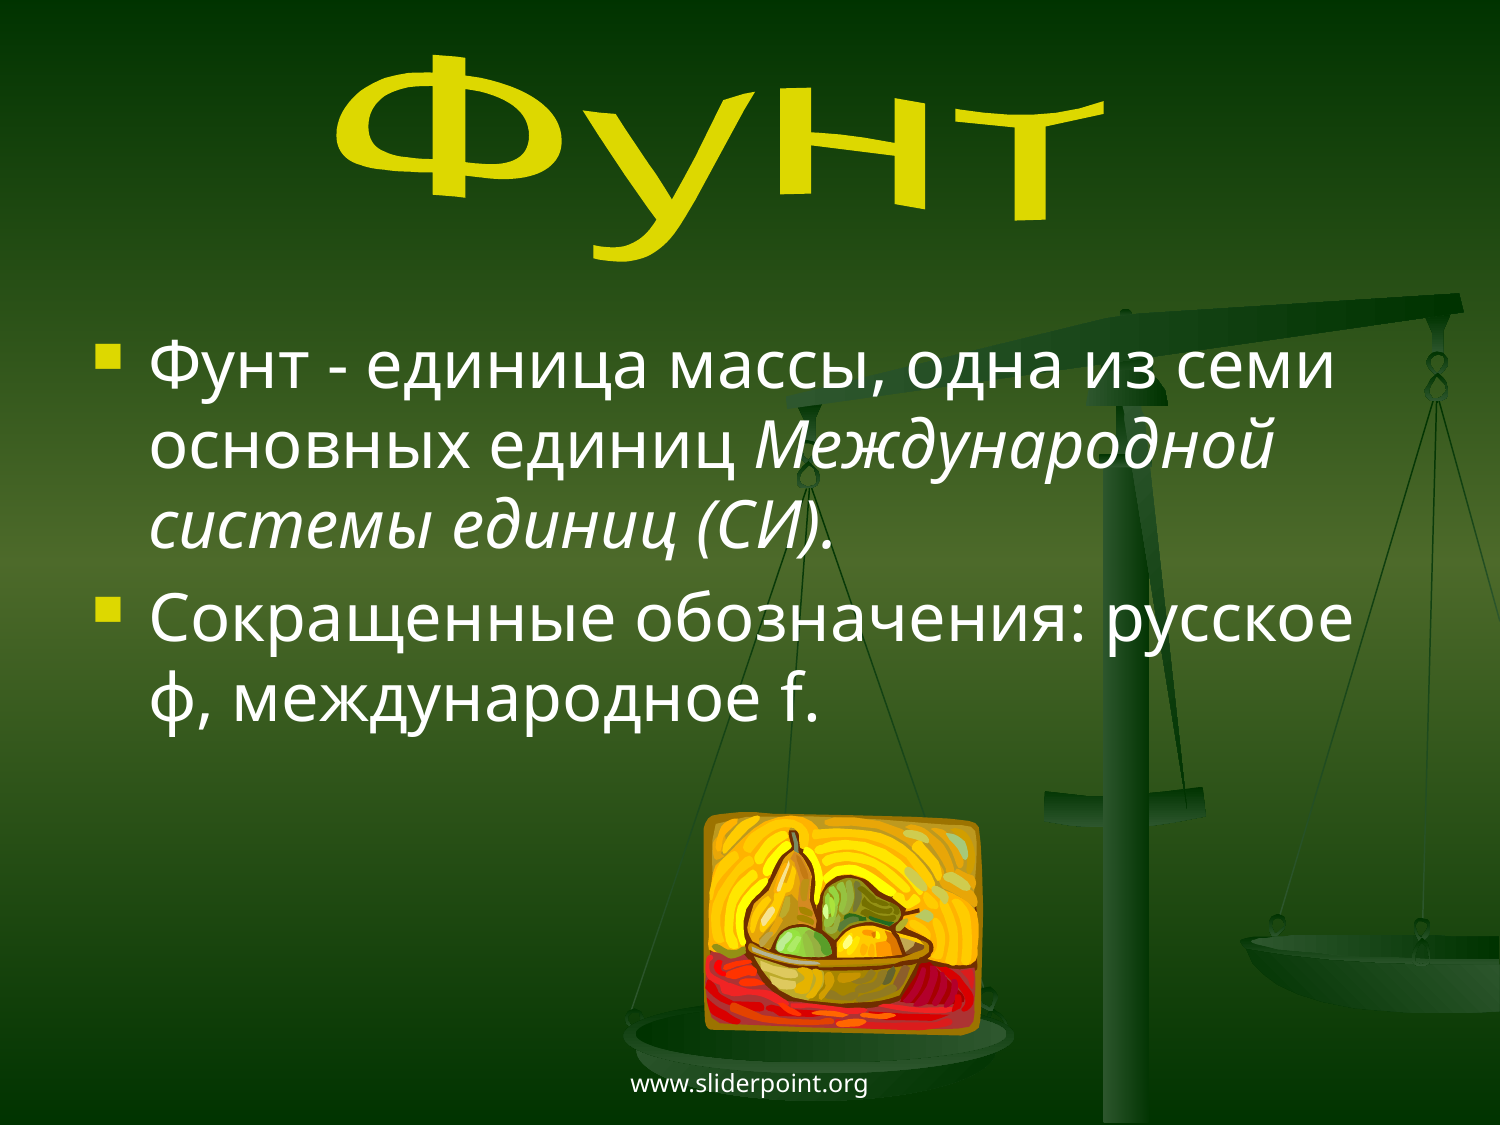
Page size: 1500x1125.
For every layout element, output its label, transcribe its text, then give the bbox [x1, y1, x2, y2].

picture [702, 808, 987, 1039]
footer www.sliderpoint.org [512, 1029, 988, 1106]
list Фунт - единица массы, одна из семи основных единиц Международной системы единиц (СИ). Сокращенные обозначения: русское ф, международное f. [76, 314, 1428, 1053]
